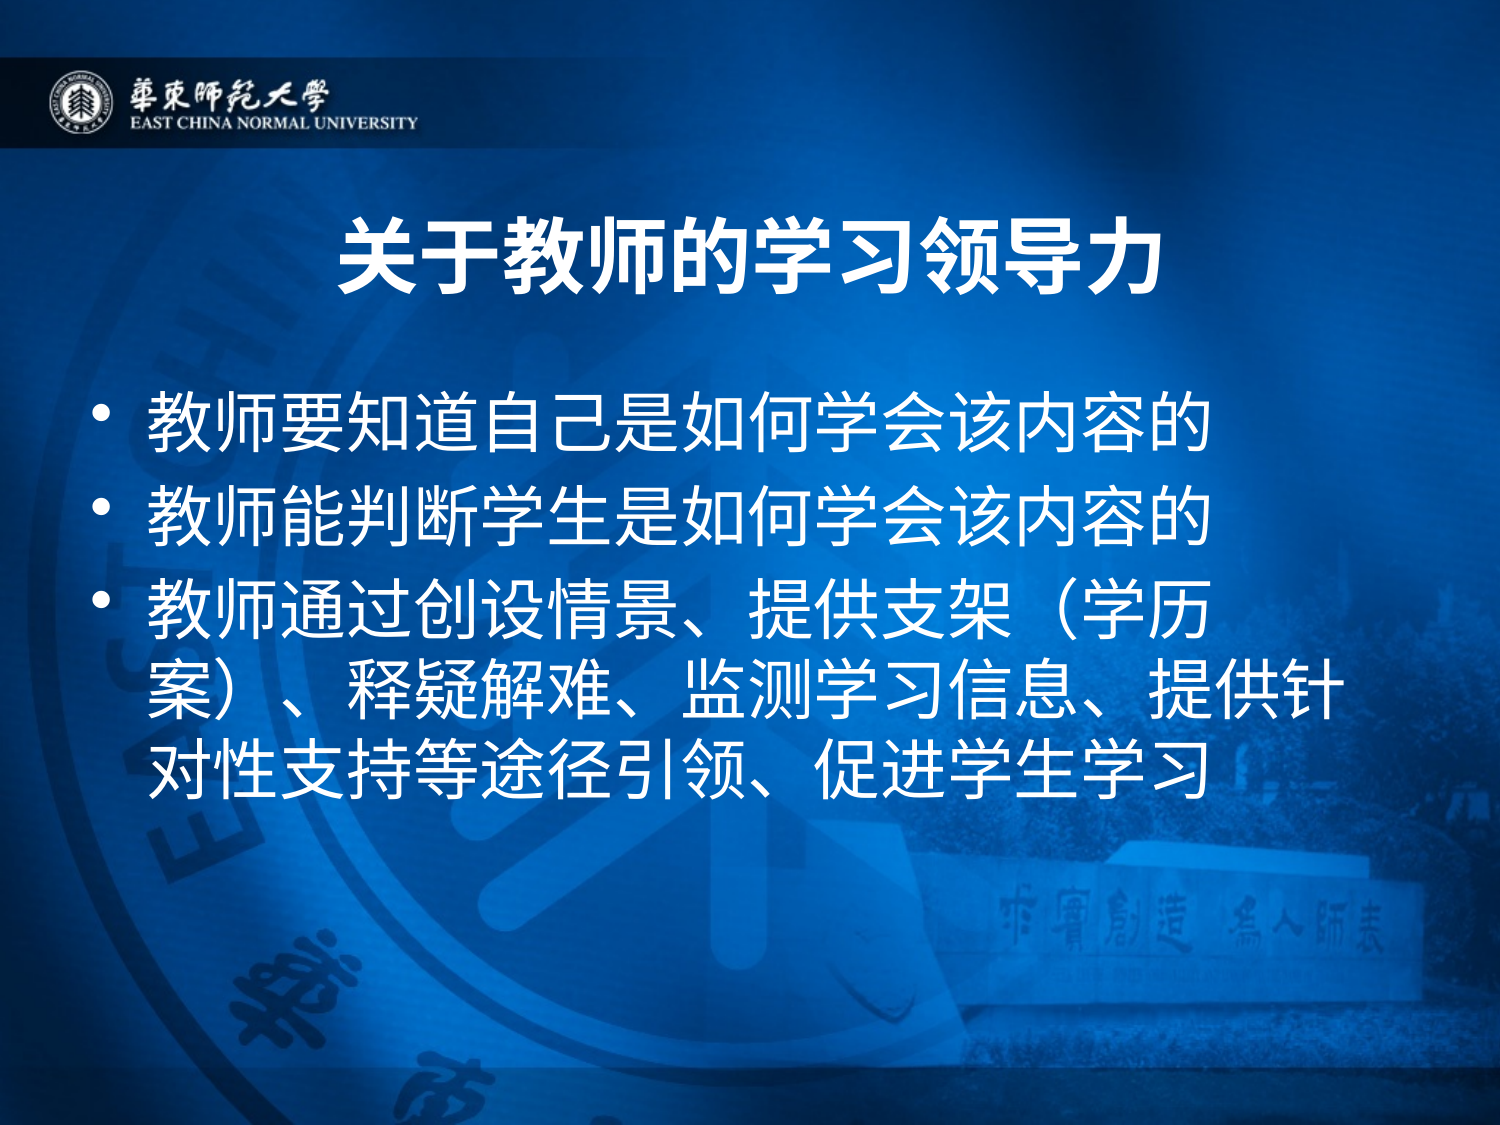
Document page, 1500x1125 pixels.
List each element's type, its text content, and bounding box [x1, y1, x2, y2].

title 关于教师的学习领导力 [76, 160, 1428, 349]
picture [0, 0, 1500, 1125]
list 教师要知道自己是如何学会该内容的 教师能判断学生是如何学会该内容的 教师通过创设情景、提供支架（学历案）、释疑解难、监测学习信息、提供针对性支持等途径引领、促进学生学习 [74, 373, 1426, 1006]
